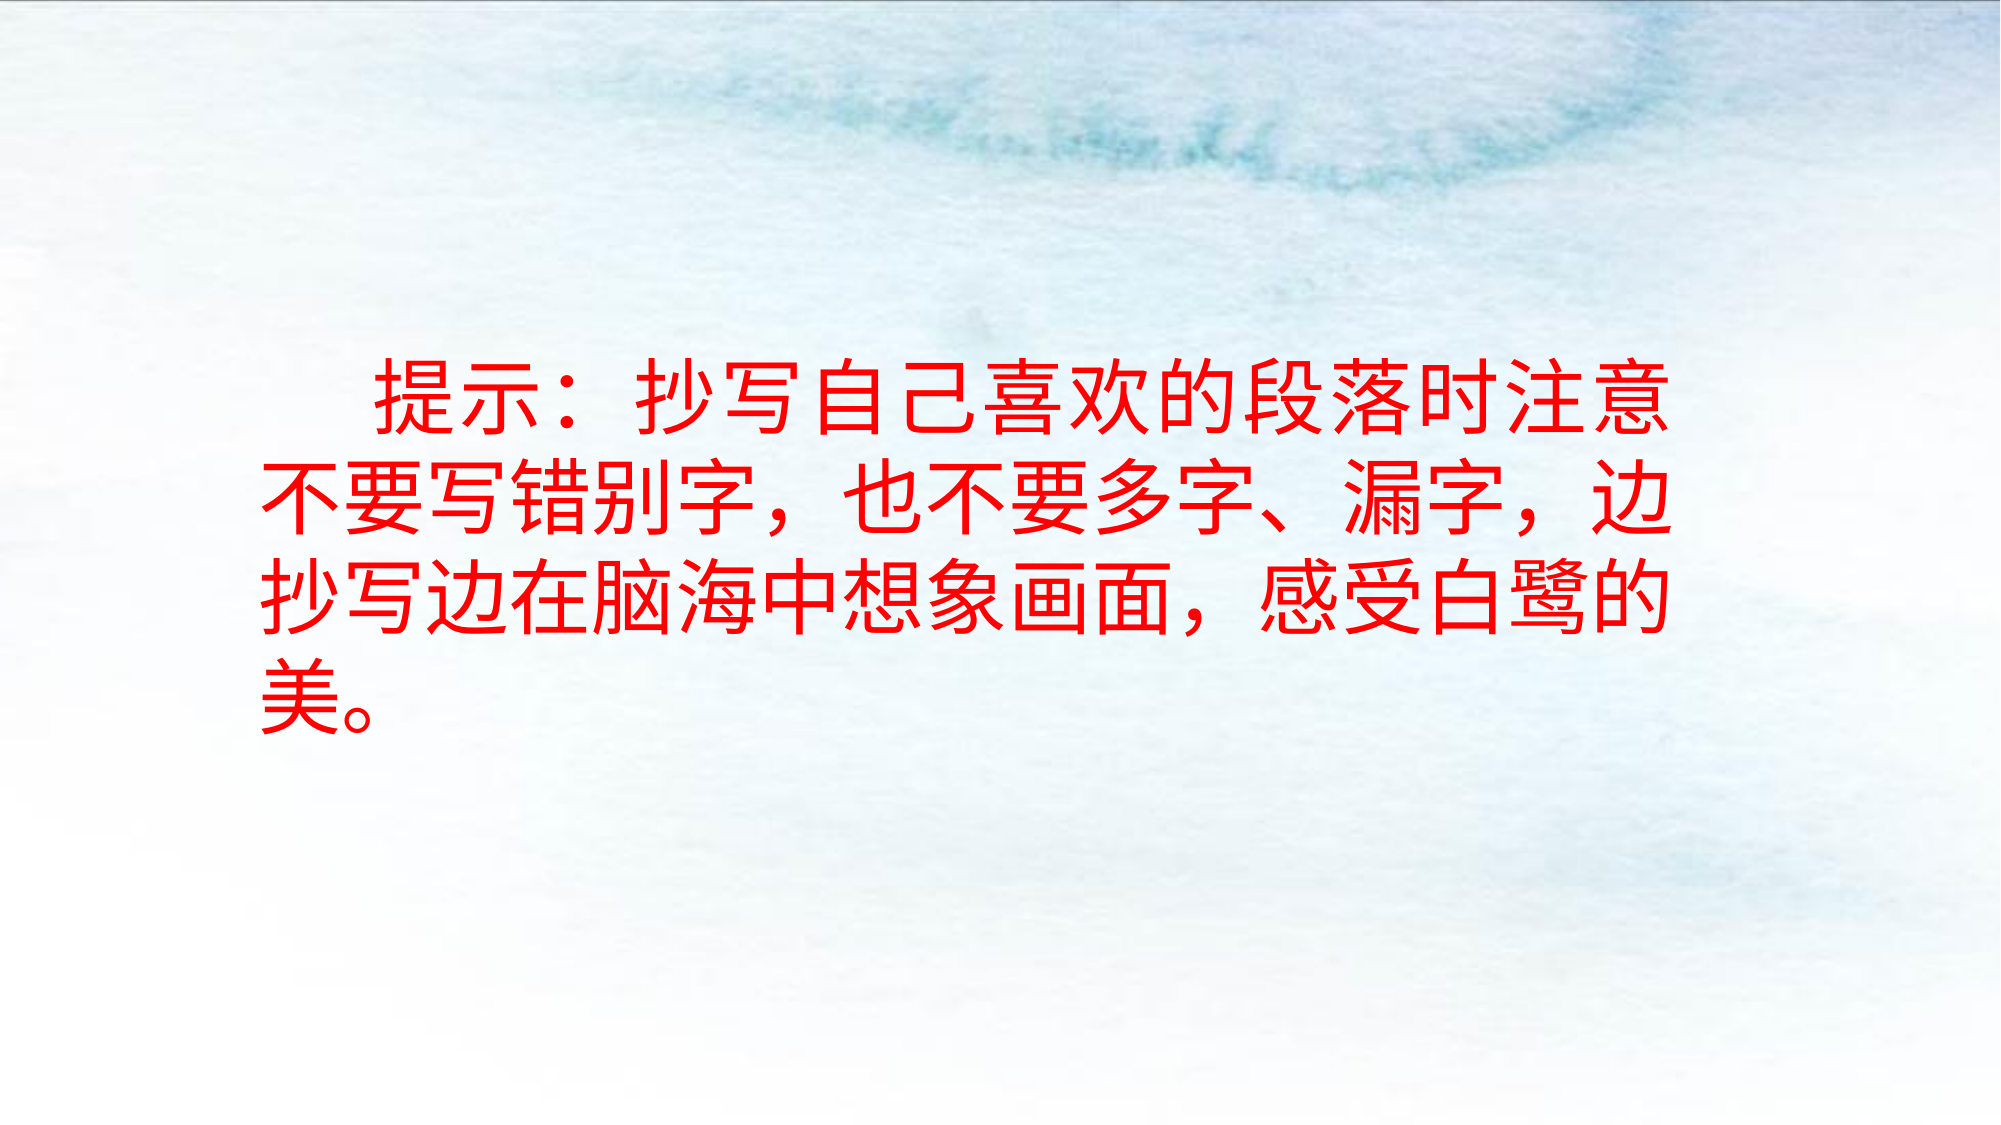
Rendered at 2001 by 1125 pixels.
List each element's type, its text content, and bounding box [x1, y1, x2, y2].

text_box 提示：抄写自己喜欢的段落时注意不要写错别字，也不要多字、漏字，边抄写边在脑海中想象画面，感受白鹭的美。 [243, 338, 1689, 753]
picture [0, 0, 2001, 1125]
